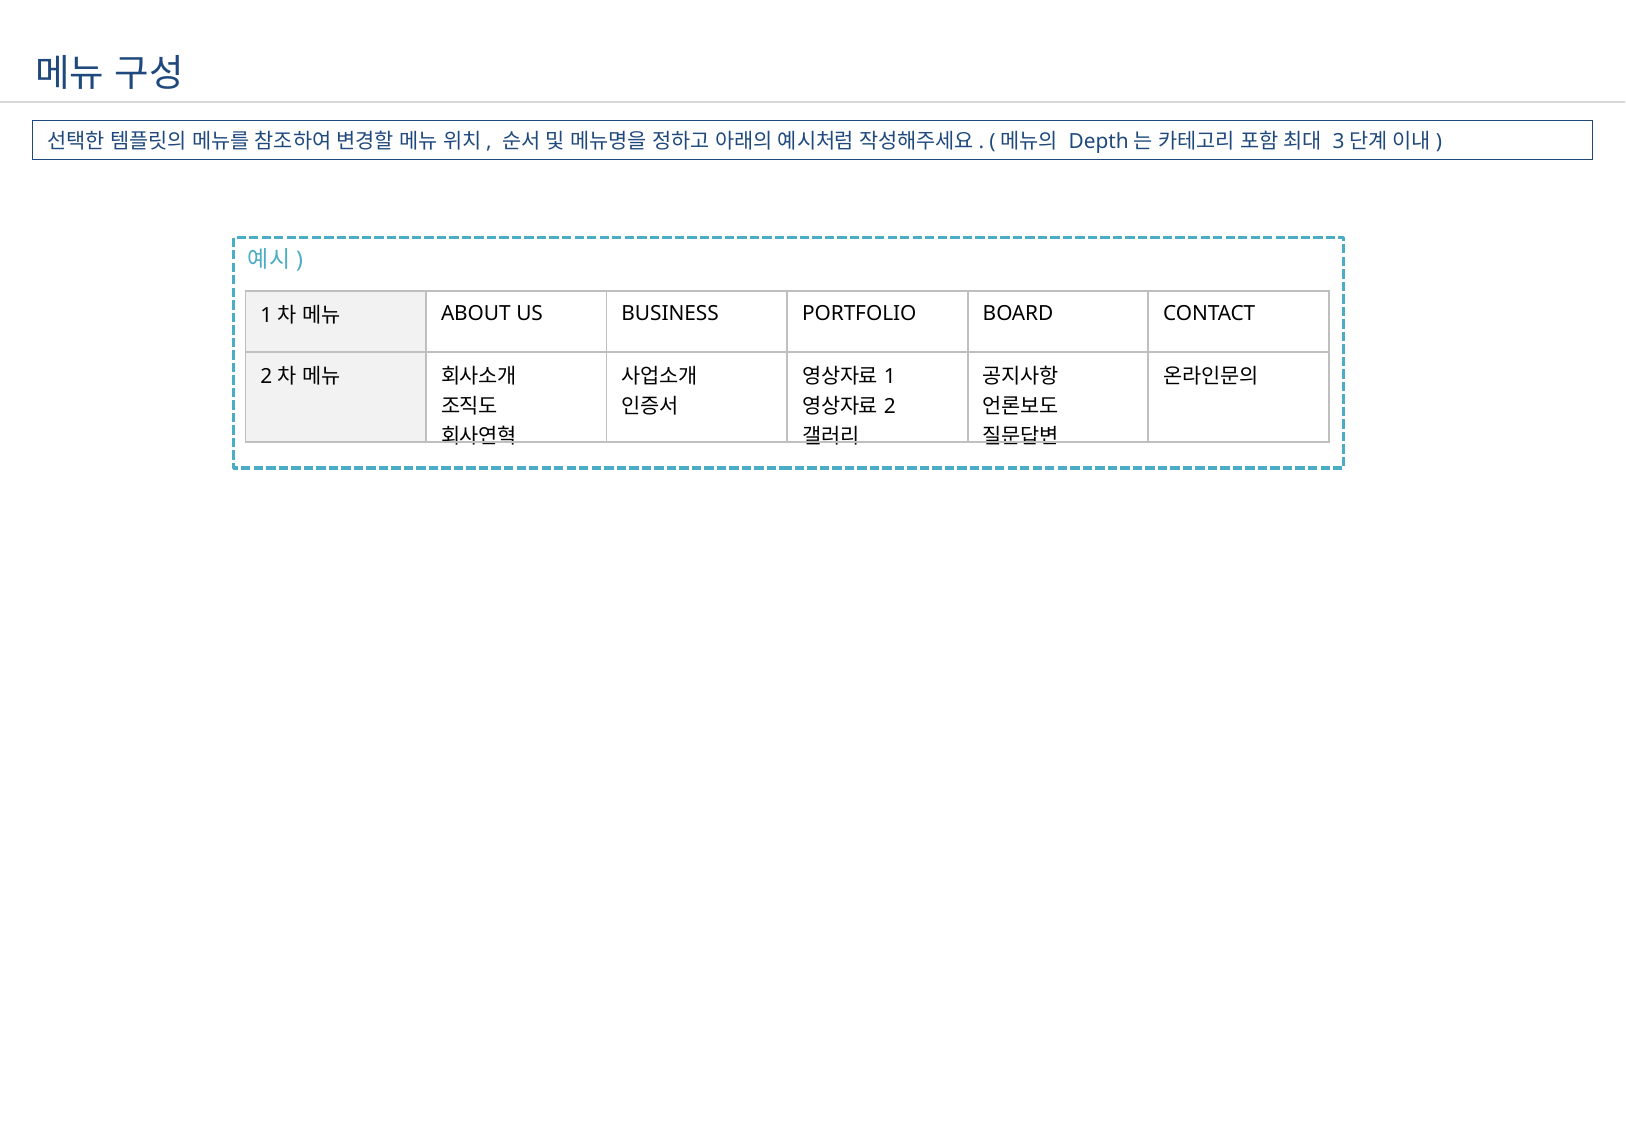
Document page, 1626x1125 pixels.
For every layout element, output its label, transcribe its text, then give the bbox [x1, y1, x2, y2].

table_cell 공지사항 언론보도 질문답변 [969, 353, 1147, 441]
table_header 1차 메뉴 [246, 292, 425, 351]
table_header PORTFOLIO [788, 292, 967, 351]
table_cell 2차 메뉴 [246, 353, 425, 441]
table_cell 영상자료1 영상자료2 갤러리 [788, 353, 967, 441]
text_box [232, 235, 1346, 470]
table_cell 회사소개 조직도 회사연혁 [427, 353, 606, 441]
table_cell 사업소개 인증서 [607, 353, 786, 441]
table_header CONTACT [1149, 292, 1328, 351]
text_box 선택한 템플릿의 메뉴를 참조하여 변경할 메뉴 위치, 순서 및 메뉴명을 정하고 아래의 예시처럼 작성해주세요. (메뉴의 Depth는 카테고리 포함 최대 3단계 이내) [32, 120, 1593, 160]
table_header BOARD [969, 292, 1147, 351]
text_box 메뉴 구성 [20, 41, 199, 101]
table_cell 온라인문의 [1149, 353, 1328, 441]
table_header ABOUT US [427, 292, 606, 351]
text_box 예시) [233, 237, 318, 280]
table_header BUSINESS [607, 292, 786, 351]
